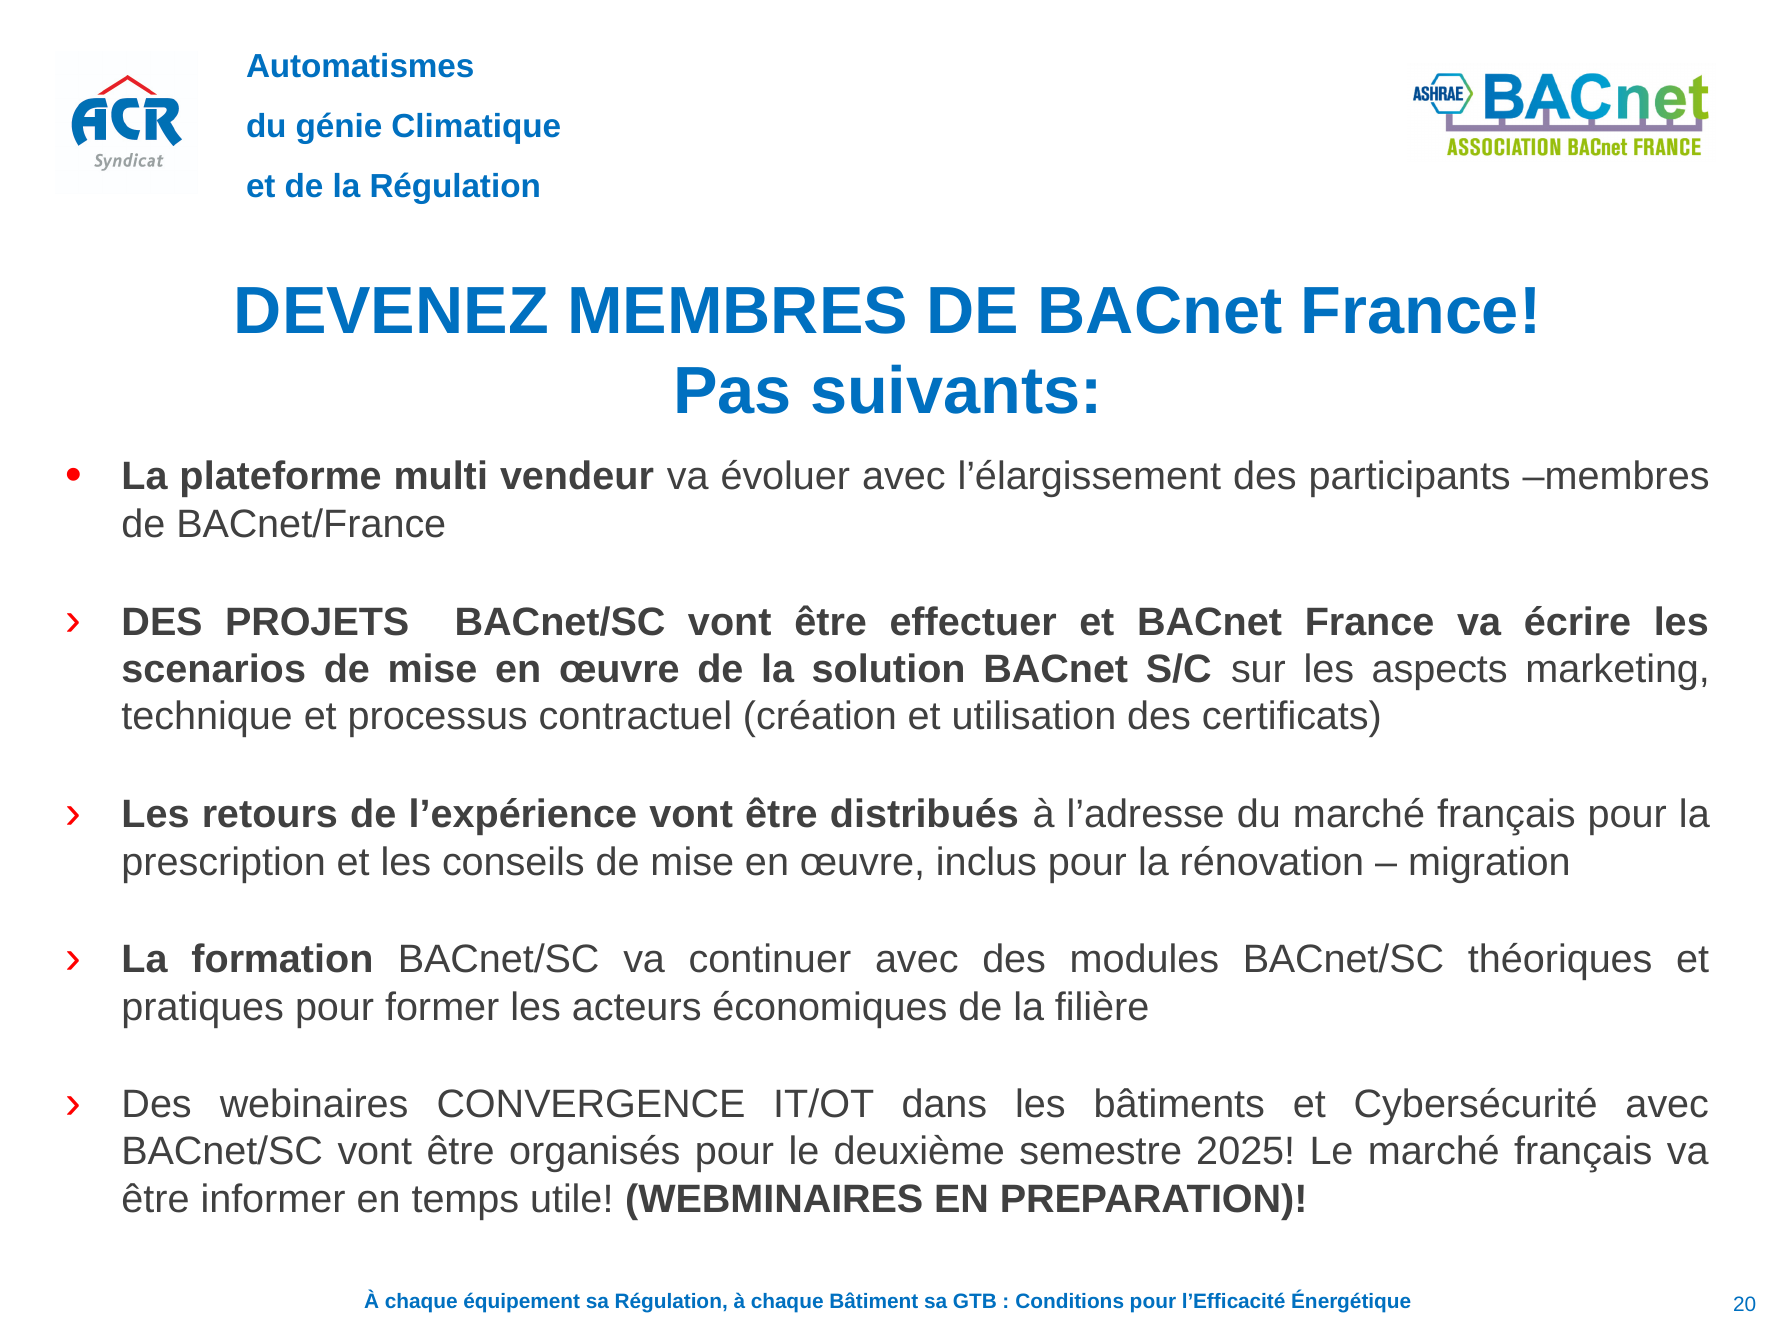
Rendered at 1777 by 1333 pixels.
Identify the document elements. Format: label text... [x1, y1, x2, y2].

text_box La plateforme multi vendeur va évoluer avec l’élargissement des participants –membres de BACnet/France DES PROJETS BACnet/SC vont être effectuer et BACnet France va écrire les scenarios de mise en œuvre de la solution BACnet S/C sur les aspects marketing, technique et processus contractuel (création et utilisation des certificats) Les retours de l’expérience vont être distribués à l’adresse du marché français pour la prescription et les conseils de mise en œuvre, inclus pour la rénovation – migration La formation BACnet/SC va continuer avec des modules BACnet/SC théoriques et pratiques pour former les acteurs économiques de la filière Des webinaires CONVERGENCE IT/OT dans les bâtiments et Cybersécurité avec BACnet/SC vont être organisés pour le deuxième semestre 2025! Le marché français va être informer en temps utile! (WEBMINAIRES EN PREPARATION)! [50, 443, 1726, 1228]
picture [1407, 63, 1716, 162]
picture [55, 51, 198, 194]
text_box DEVENEZ MEMBRES DE BACnet France! Pas suivants: [0, 250, 1776, 444]
